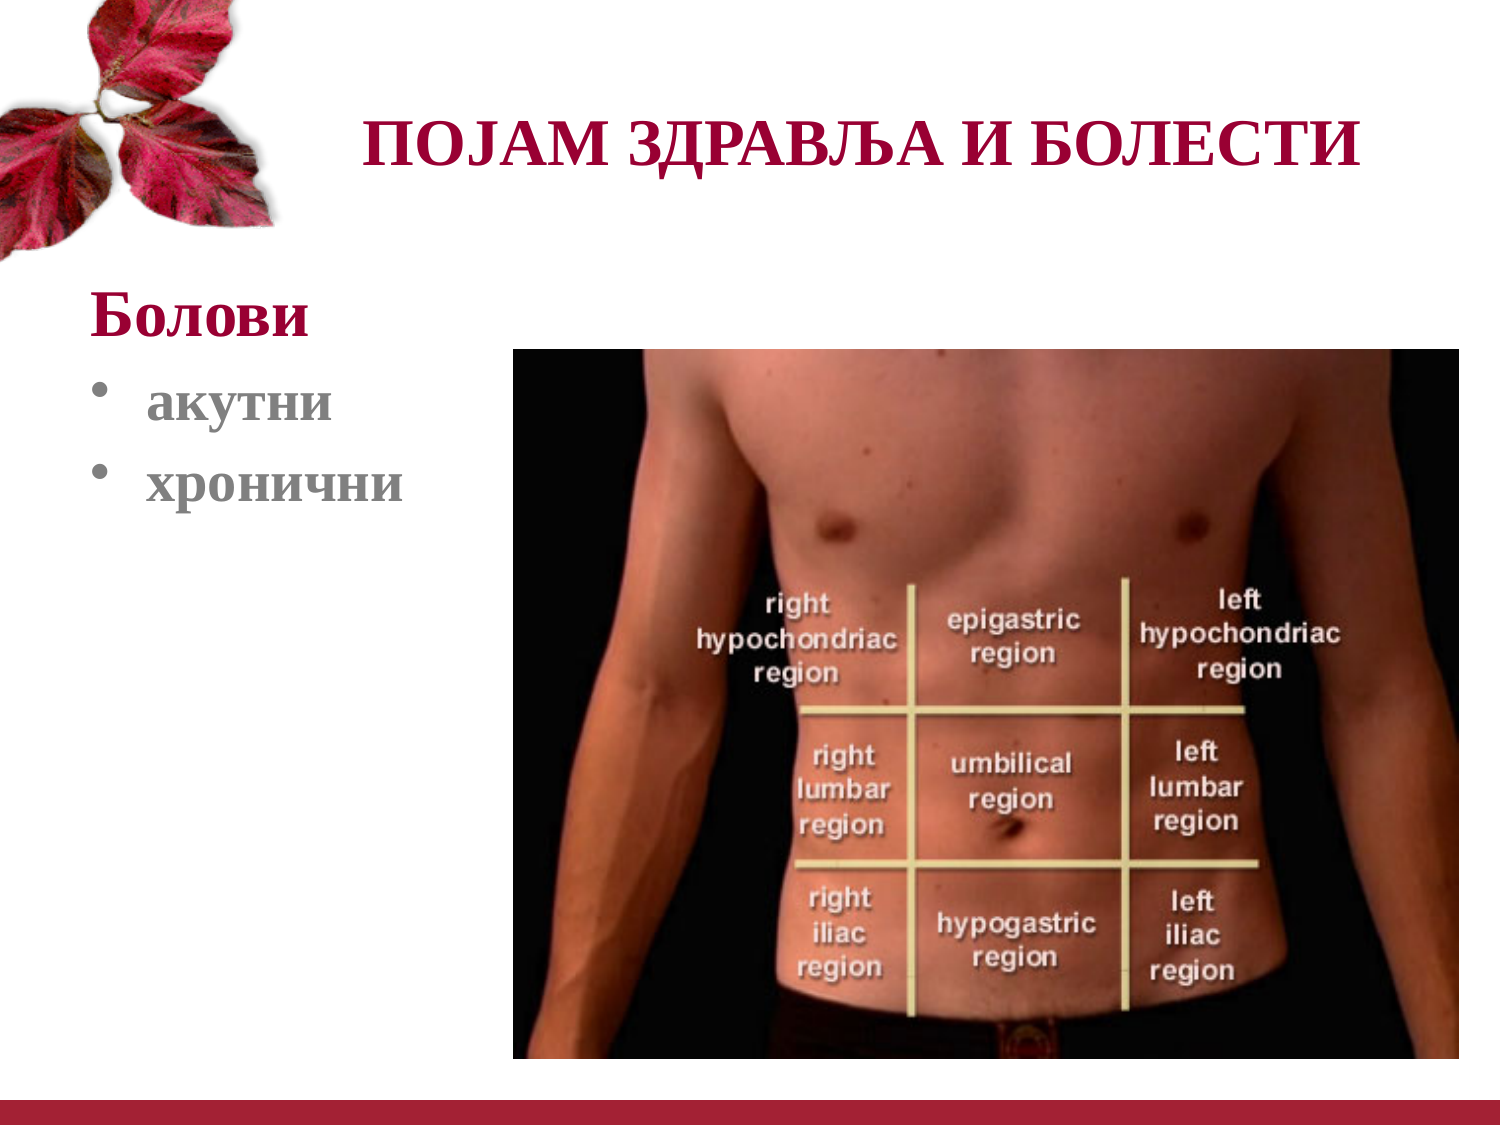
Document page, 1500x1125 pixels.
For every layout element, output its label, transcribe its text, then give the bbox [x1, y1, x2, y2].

title ПОЈАМ ЗДРАВЉА И БОЛЕСТИ [289, 44, 1436, 233]
list Болови акутни хронични [74, 262, 1426, 1006]
picture [0, 0, 295, 273]
picture [513, 349, 1460, 1060]
